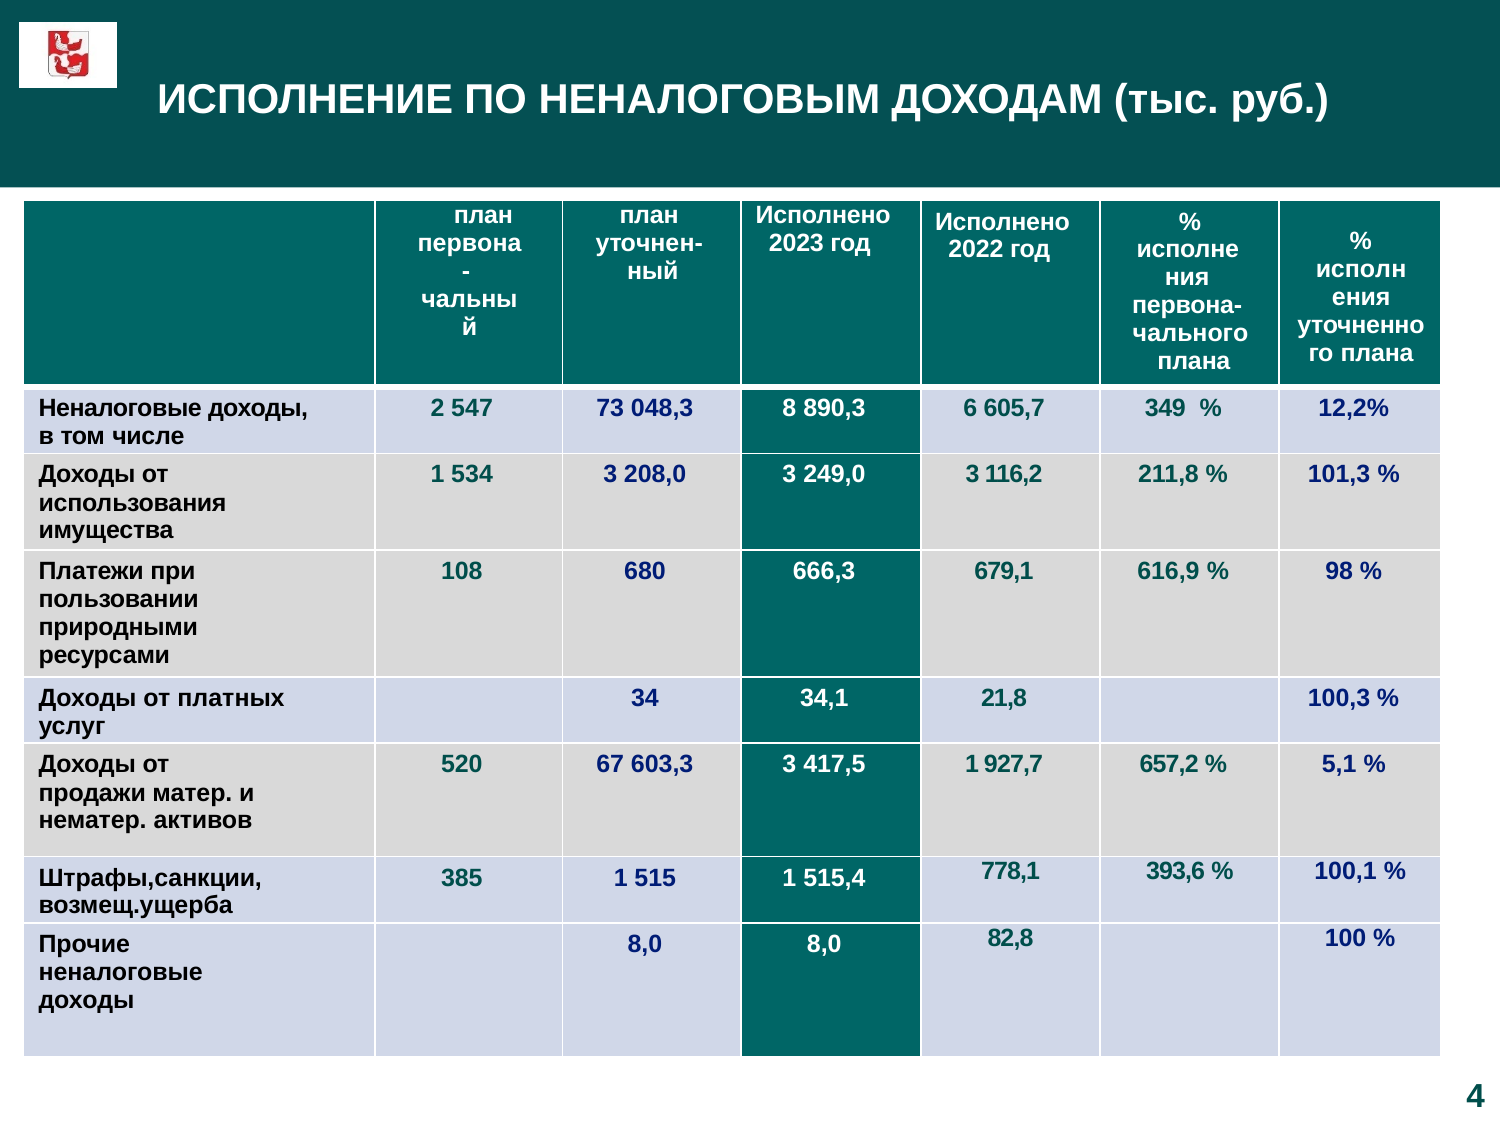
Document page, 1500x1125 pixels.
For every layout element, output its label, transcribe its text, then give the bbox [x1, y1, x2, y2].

table_cell Доходы от использования имущества [24, 454, 374, 549]
table_cell 1 927,7 [922, 744, 1099, 856]
table_cell Платежи при пользовании природными ресурсами [24, 551, 374, 676]
table_cell 101,3 % [1280, 454, 1440, 549]
text_box 4 [1464, 1072, 1488, 1115]
table_cell 100,3 % [1280, 678, 1440, 742]
table_cell [1101, 924, 1278, 1056]
table_cell 349 % [1101, 390, 1278, 453]
table_cell 520 [376, 744, 562, 856]
table_cell 98 % [1280, 551, 1440, 676]
table_cell [376, 924, 562, 1056]
table_cell 1 515,4 [742, 857, 920, 922]
table_cell 3 116,2 [922, 454, 1099, 549]
table_header % исполне ния первона- чального плана [1101, 201, 1278, 384]
table_cell 67 603,3 [563, 744, 740, 856]
table_cell 100,1 % [1280, 857, 1440, 922]
table_cell 3 208,0 [563, 454, 740, 549]
table_cell 34,1 [742, 678, 920, 742]
table_cell 1 534 [376, 454, 562, 549]
table_cell 5,1 % [1280, 744, 1440, 856]
table_cell [376, 678, 562, 742]
table_cell 8 890,3 [742, 390, 920, 453]
table_cell Доходы от продажи матер. и нематер. активов [24, 744, 374, 856]
table_cell Доходы от платных услуг [24, 678, 374, 742]
table_cell 778,1 [922, 857, 1099, 922]
table_header план уточнен- ный [563, 201, 740, 384]
table_header [24, 201, 374, 384]
table_header план первона- чальный [376, 201, 562, 384]
picture [19, 22, 117, 88]
table_header % исполнения уточненного плана [1280, 201, 1440, 384]
table_cell 100 % [1280, 924, 1440, 1056]
table_cell 8,0 [742, 924, 920, 1056]
table_cell 679,1 [922, 551, 1099, 676]
table_cell 393,6 % [1101, 857, 1278, 922]
table_cell Неналоговые доходы, в том числе [24, 390, 374, 453]
table_cell 680 [563, 551, 740, 676]
table_cell 385 [376, 857, 562, 922]
table_cell 616,9 % [1101, 551, 1278, 676]
table_cell 3 249,0 [742, 454, 920, 549]
table_cell 2 547 [376, 390, 562, 453]
table_cell 8,0 [563, 924, 740, 1056]
table_cell [1101, 678, 1278, 742]
table_header Исполнено 2022 год [922, 201, 1099, 384]
title ИСПОЛНЕНИЕ ПО НЕНАЛОГОВЫМ ДОХОДАМ (тыс. руб.) [154, 69, 1337, 200]
table_cell 21,8 [922, 678, 1099, 742]
table_cell 73 048,3 [563, 390, 740, 453]
table_cell 211,8 % [1101, 454, 1278, 549]
table_cell 34 [563, 678, 740, 742]
table_cell 108 [376, 551, 562, 676]
table_cell 12,2% [1280, 390, 1440, 453]
table_cell 6 605,7 [922, 390, 1099, 453]
table_cell Прочие неналоговые доходы [24, 924, 374, 1056]
text_box [0, 0, 1500, 188]
table_cell 1 515 [563, 857, 740, 922]
table_header Исполнено 2023 год [742, 201, 920, 384]
table_cell 82,8 [922, 924, 1099, 1056]
table_cell 657,2 % [1101, 744, 1278, 856]
table_cell 666,3 [742, 551, 920, 676]
table_cell Штрафы,санкции, возмещ.ущерба [24, 857, 374, 922]
table_cell 3 417,5 [742, 744, 920, 856]
